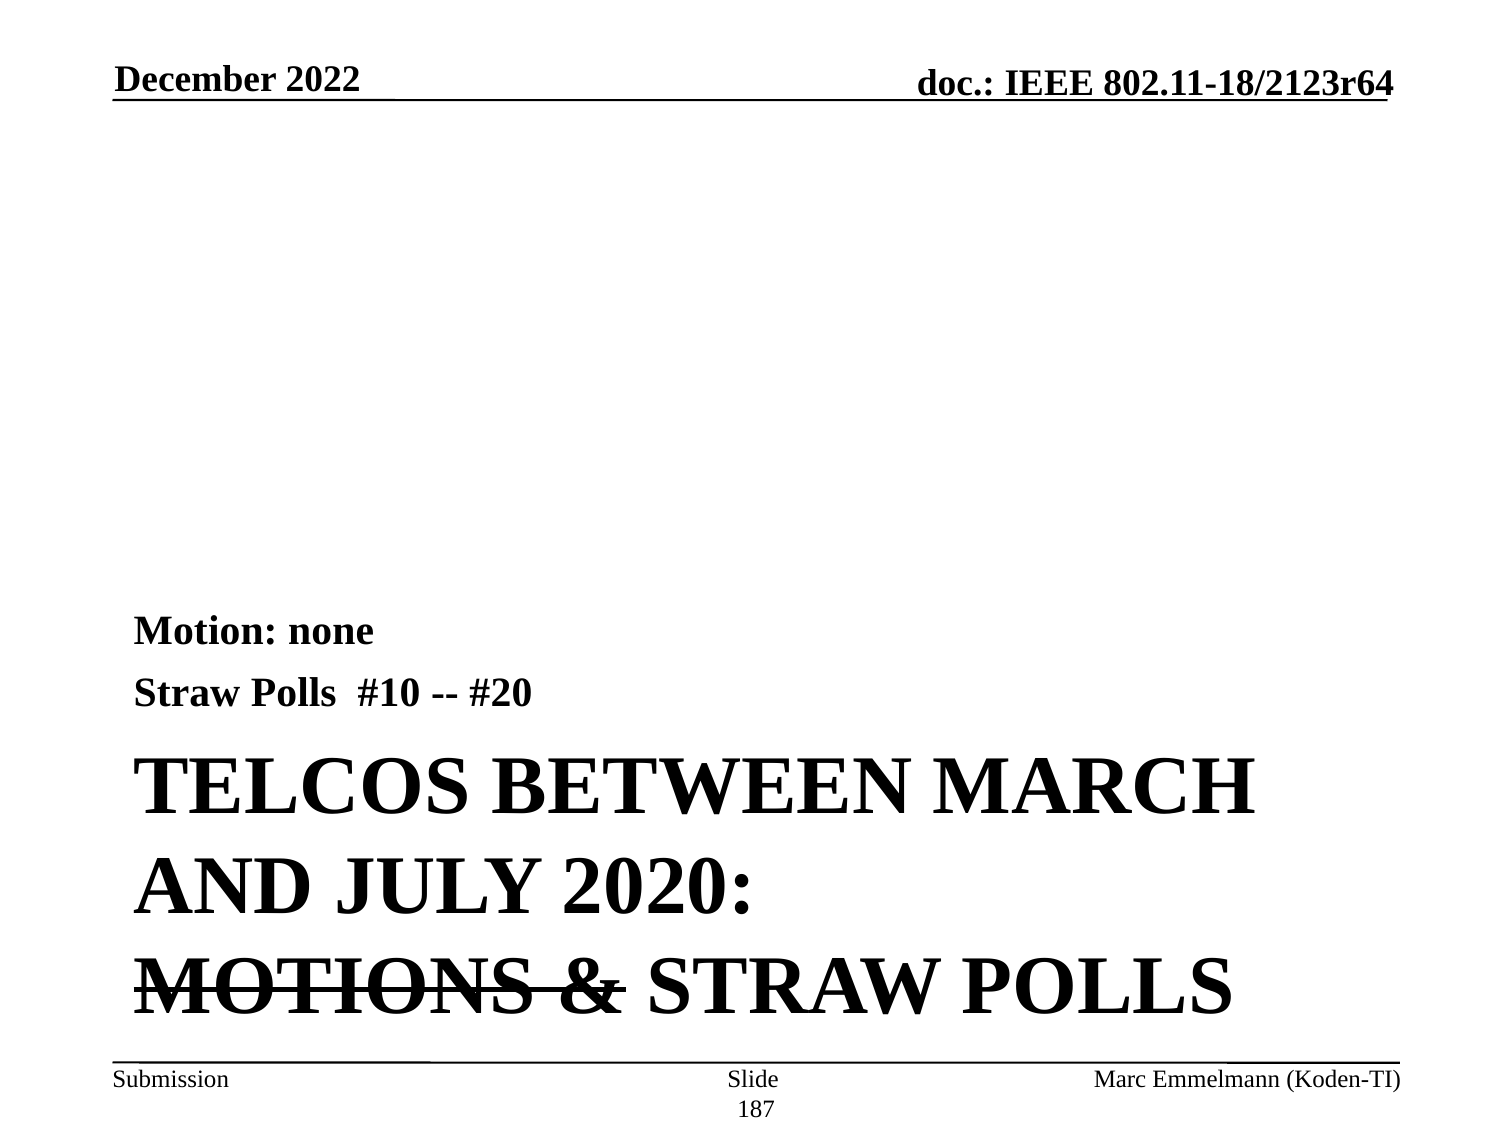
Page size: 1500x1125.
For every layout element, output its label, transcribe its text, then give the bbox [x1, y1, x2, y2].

footer Marc Emmelmann (Koden-TI) [878, 1061, 1402, 1093]
list Motion: none Straw Polls #10 -- #20 [118, 476, 1394, 724]
slide_number Slide 187 [712, 1061, 800, 1123]
title Telcos between March and July 2020: Motions & Straw Polls [118, 724, 1394, 947]
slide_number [114, 54, 423, 100]
